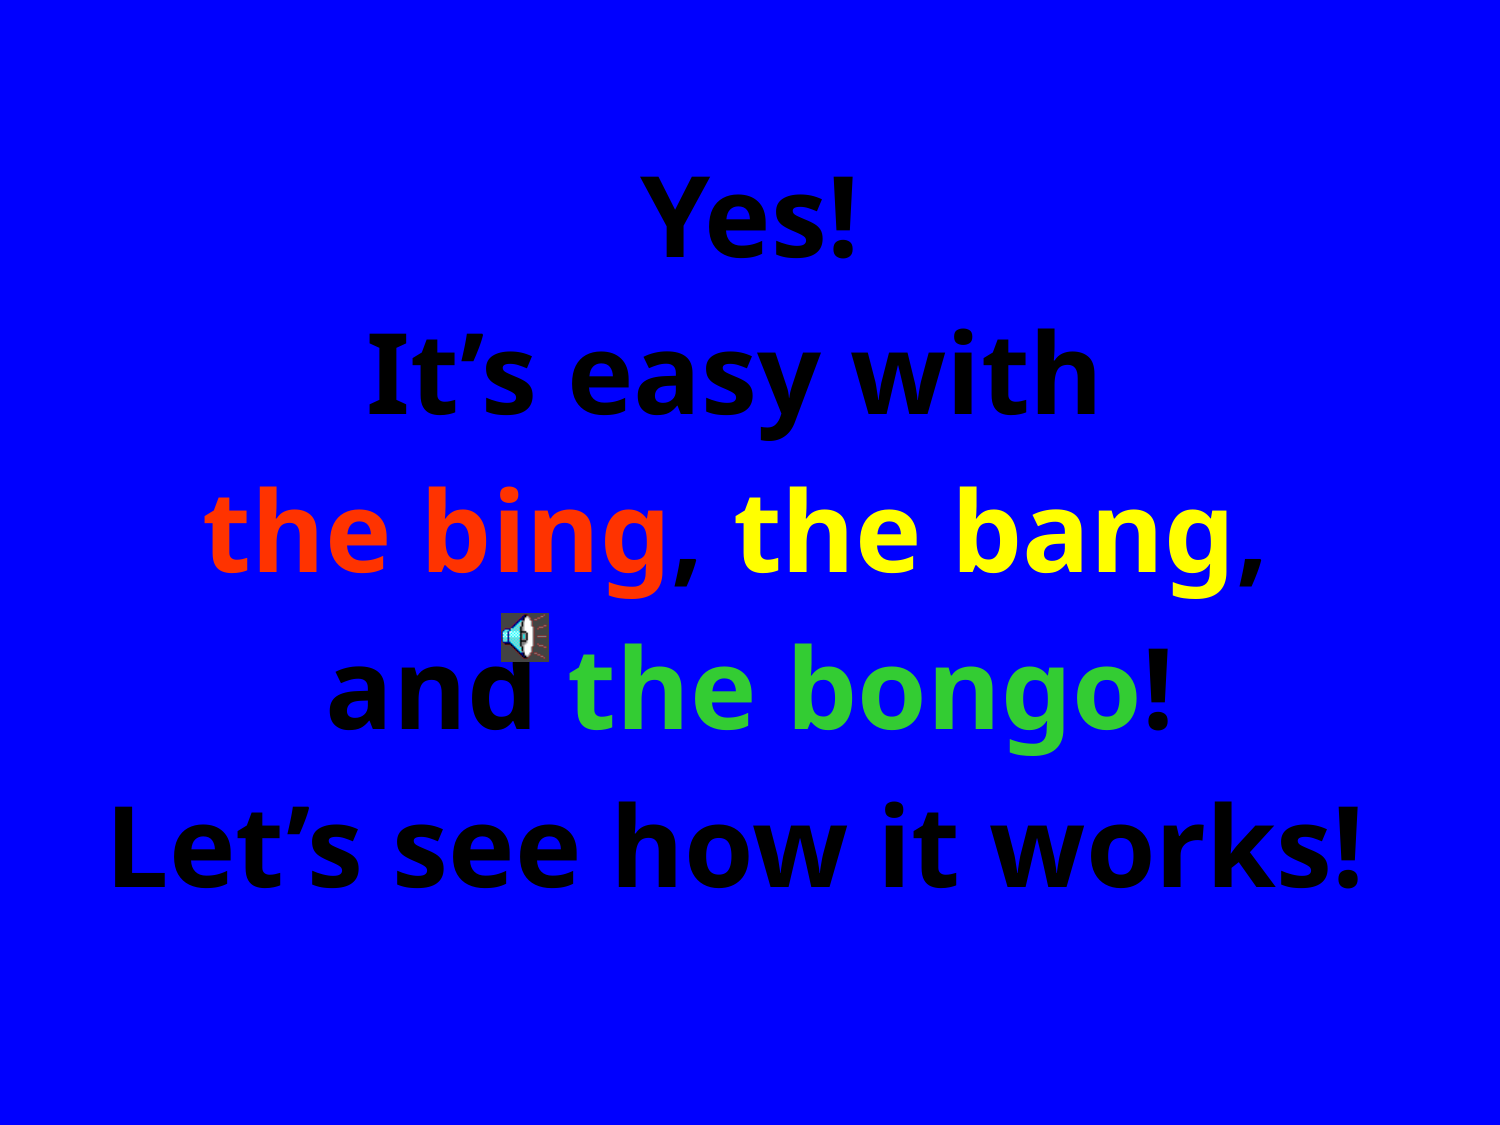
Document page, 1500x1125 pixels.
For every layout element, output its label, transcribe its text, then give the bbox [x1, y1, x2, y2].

picture [499, 612, 551, 663]
text_box Yes! It’s easy with the bing, the bang, and the bongo! Let’s see how it works! [50, 137, 1450, 918]
